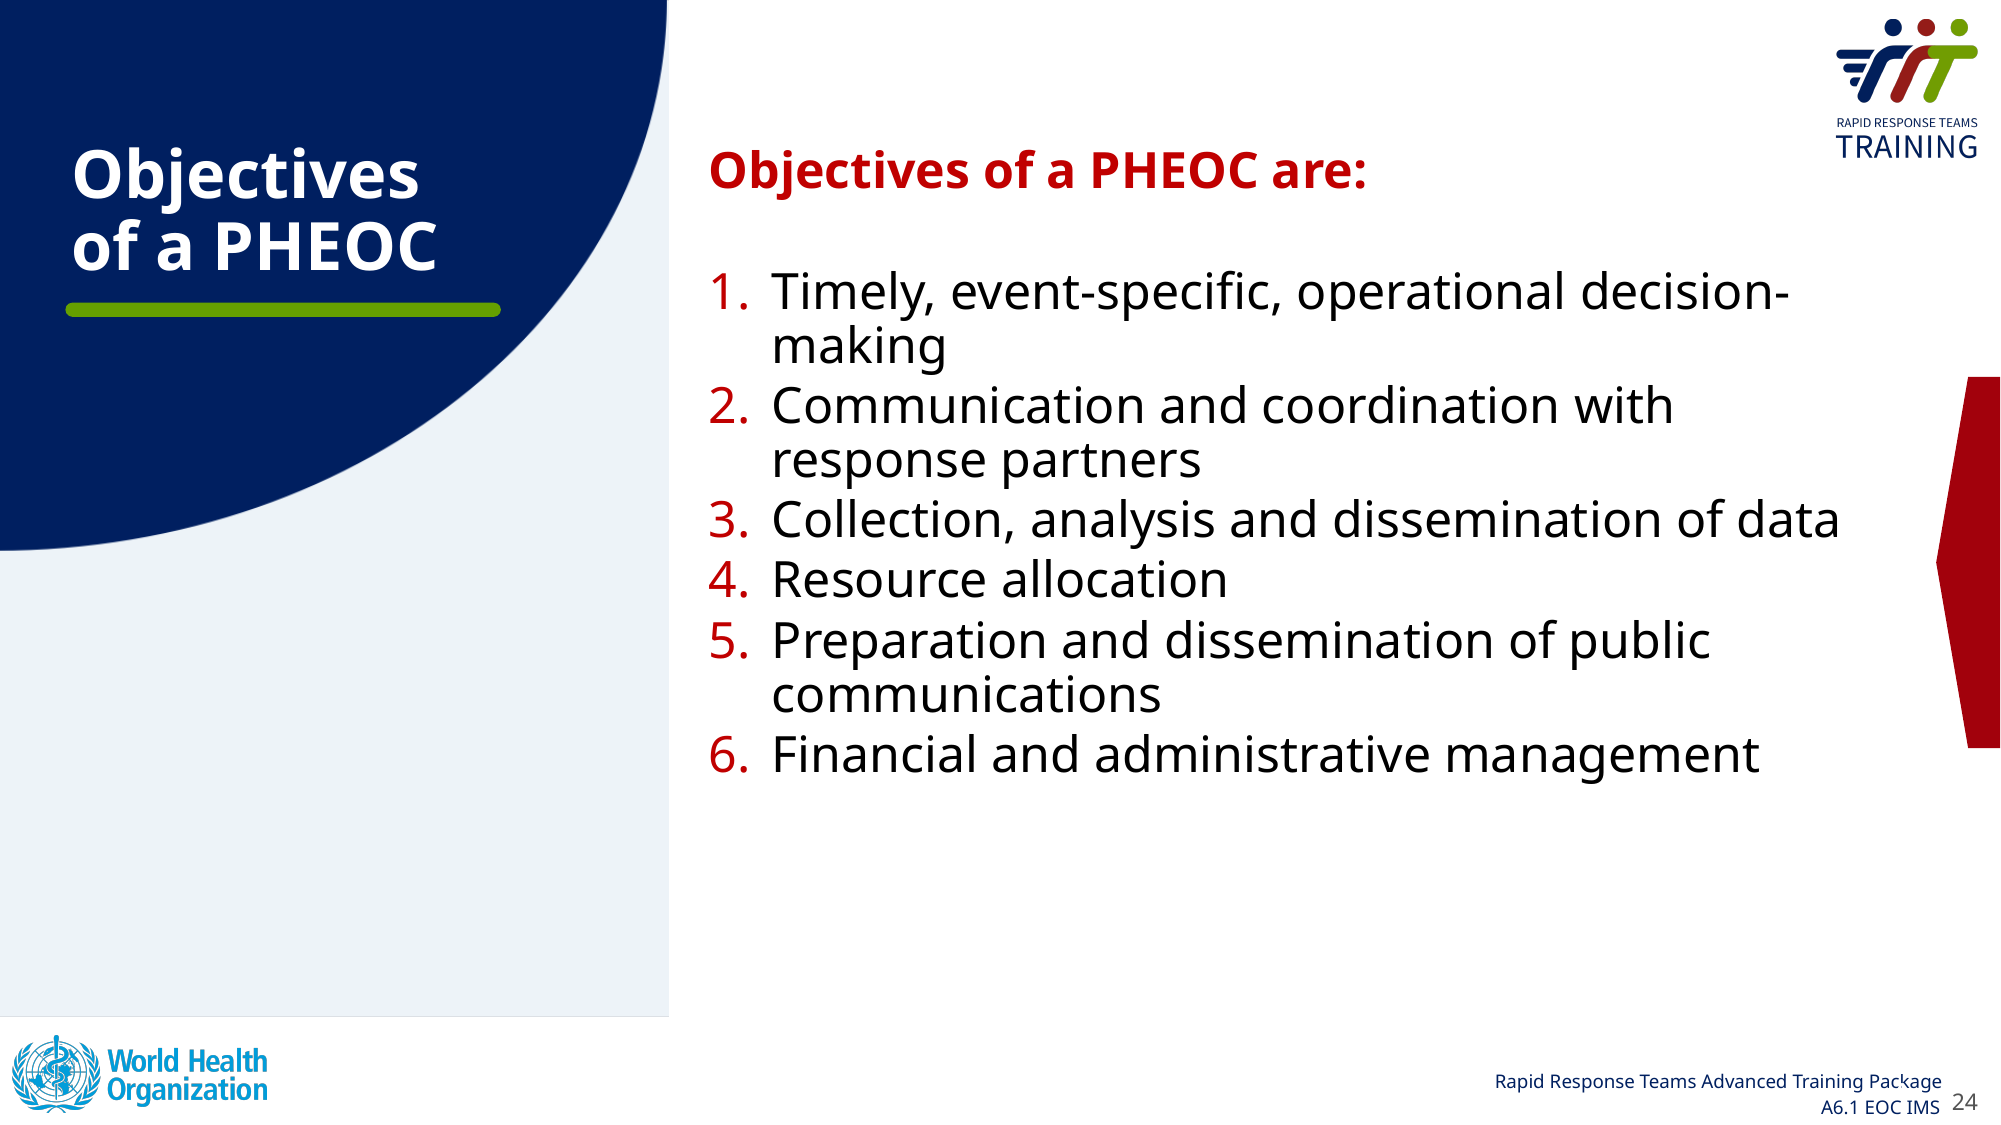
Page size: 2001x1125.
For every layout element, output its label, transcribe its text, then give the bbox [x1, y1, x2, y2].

picture [0, 0, 669, 1018]
list Objectives of a PHEOC are: Timely, event-specific, operational decision-making Communication and coordination with response partners Collection, analysis and dissemination of data Resource allocation Preparation and dissemination of public communications Financial and administrative management [700, 137, 1903, 1049]
slide_number 24 [1882, 1037, 1930, 1092]
title Objectives of a PHEOC [63, 54, 459, 373]
text_box [65, 302, 501, 317]
picture [12, 1035, 267, 1113]
picture [1835, 19, 1978, 167]
picture [12, 1083, 48, 1113]
picture [58, 1050, 64, 1058]
